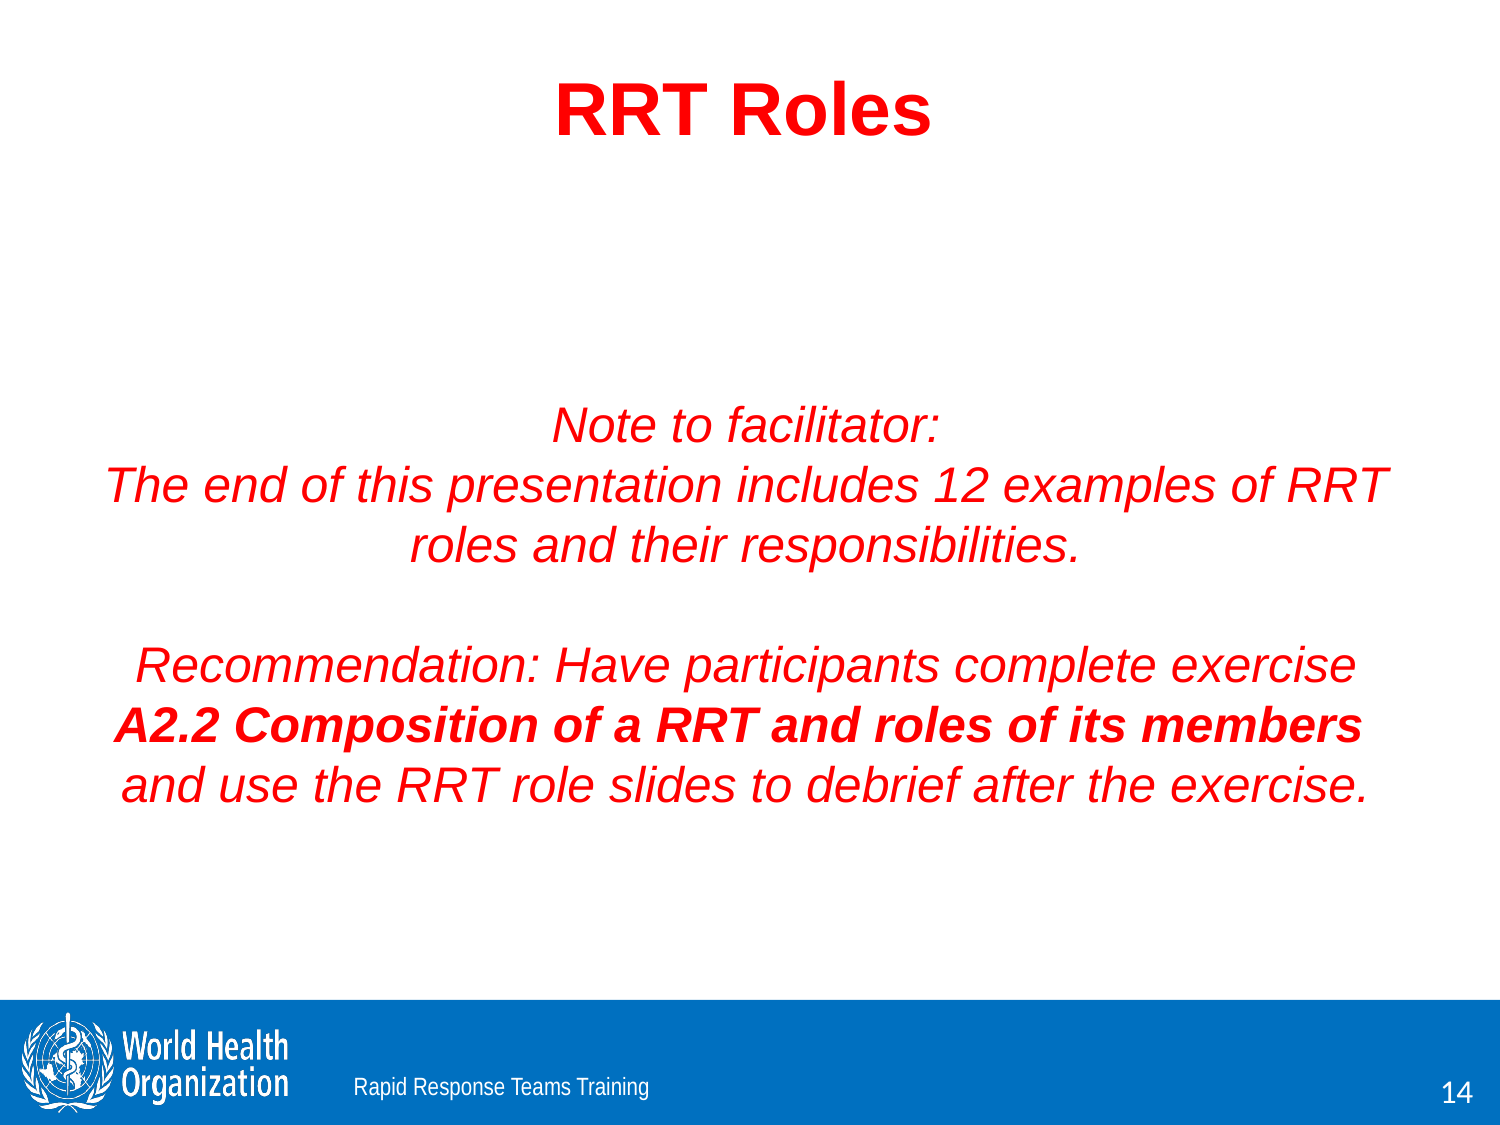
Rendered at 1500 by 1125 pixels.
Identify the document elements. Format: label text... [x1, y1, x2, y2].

text_box Note to facilitator: The end of this presentation includes 12 examples of RRT roles and their responsibilities. Recommendation: Have participants complete exercise A2.2 Composition of a RRT and roles of its members and use the RRT role slides to debrief after the exercise. [76, 385, 1416, 820]
picture [21, 1012, 288, 1113]
title RRT Roles [69, 11, 1420, 199]
